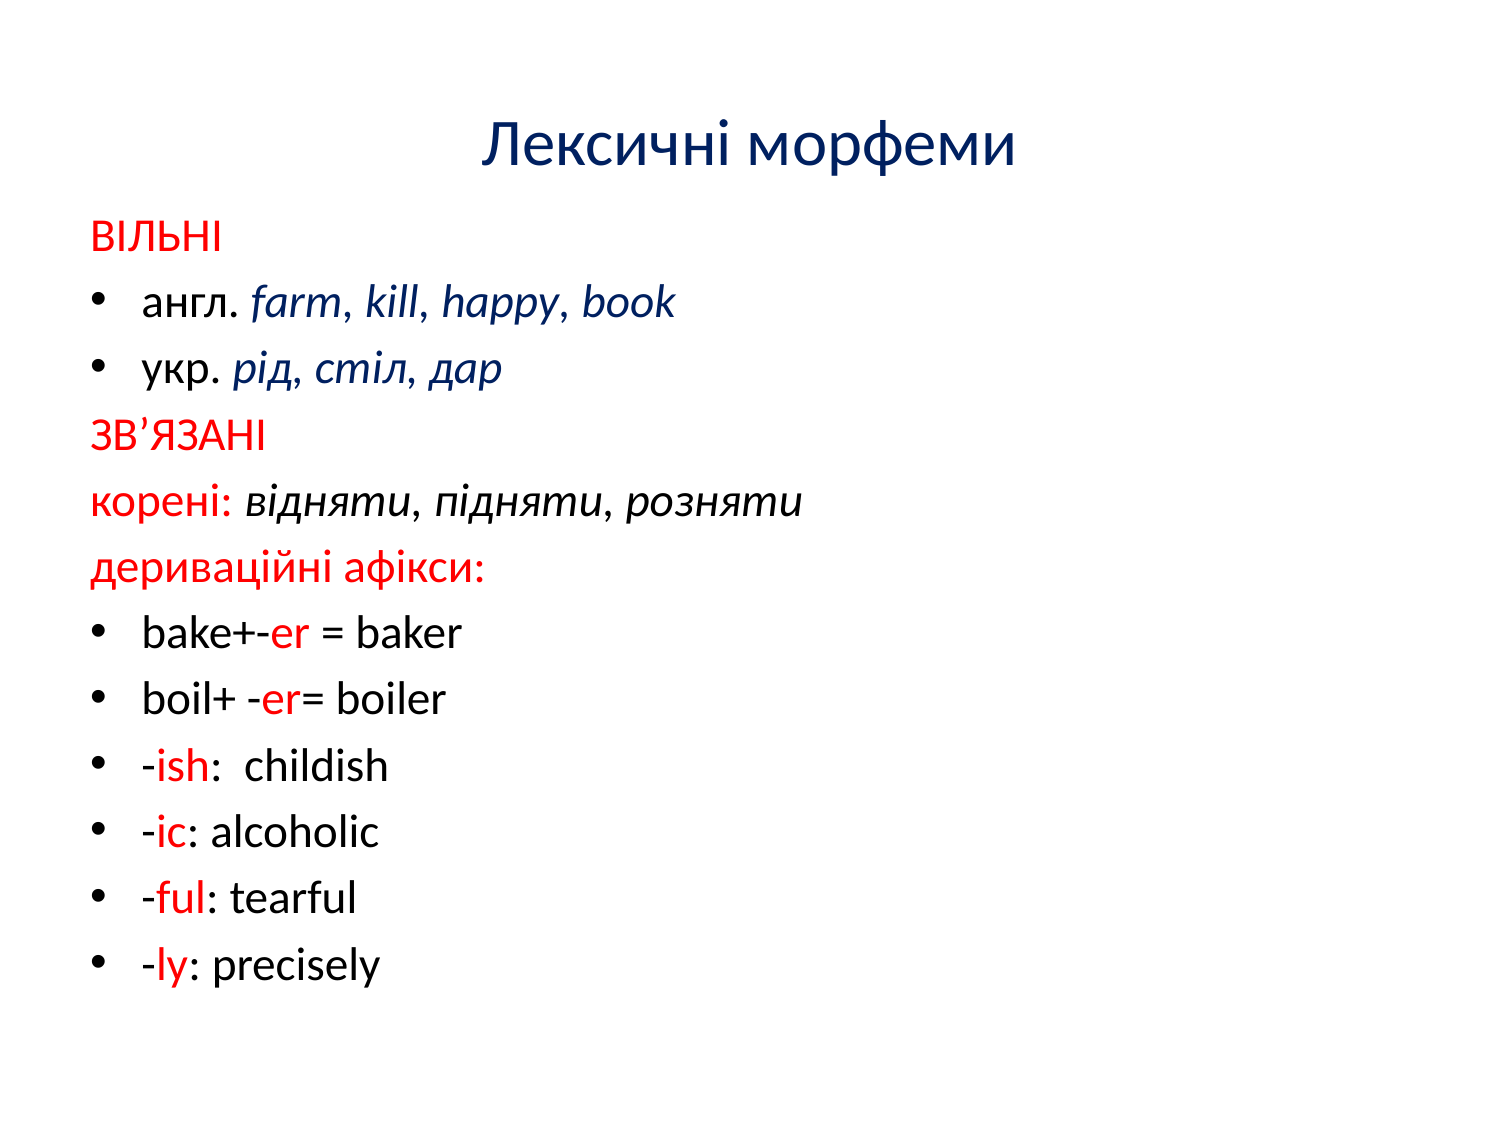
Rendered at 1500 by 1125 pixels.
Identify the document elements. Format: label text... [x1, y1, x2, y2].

title Лексичні морфеми [75, 45, 1425, 196]
list ВІЛЬНІ англ. farm, kill, happy, book укр. рід, стіл, дар ЗВ’ЯЗАНІ корені: відняти, підняти, розняти дериваційні афікси: bake+-er = baker boil+ -er= boiler -ish: childish -ic: alcoholic -ful: tearful -ly: precisely [75, 196, 1425, 1005]
